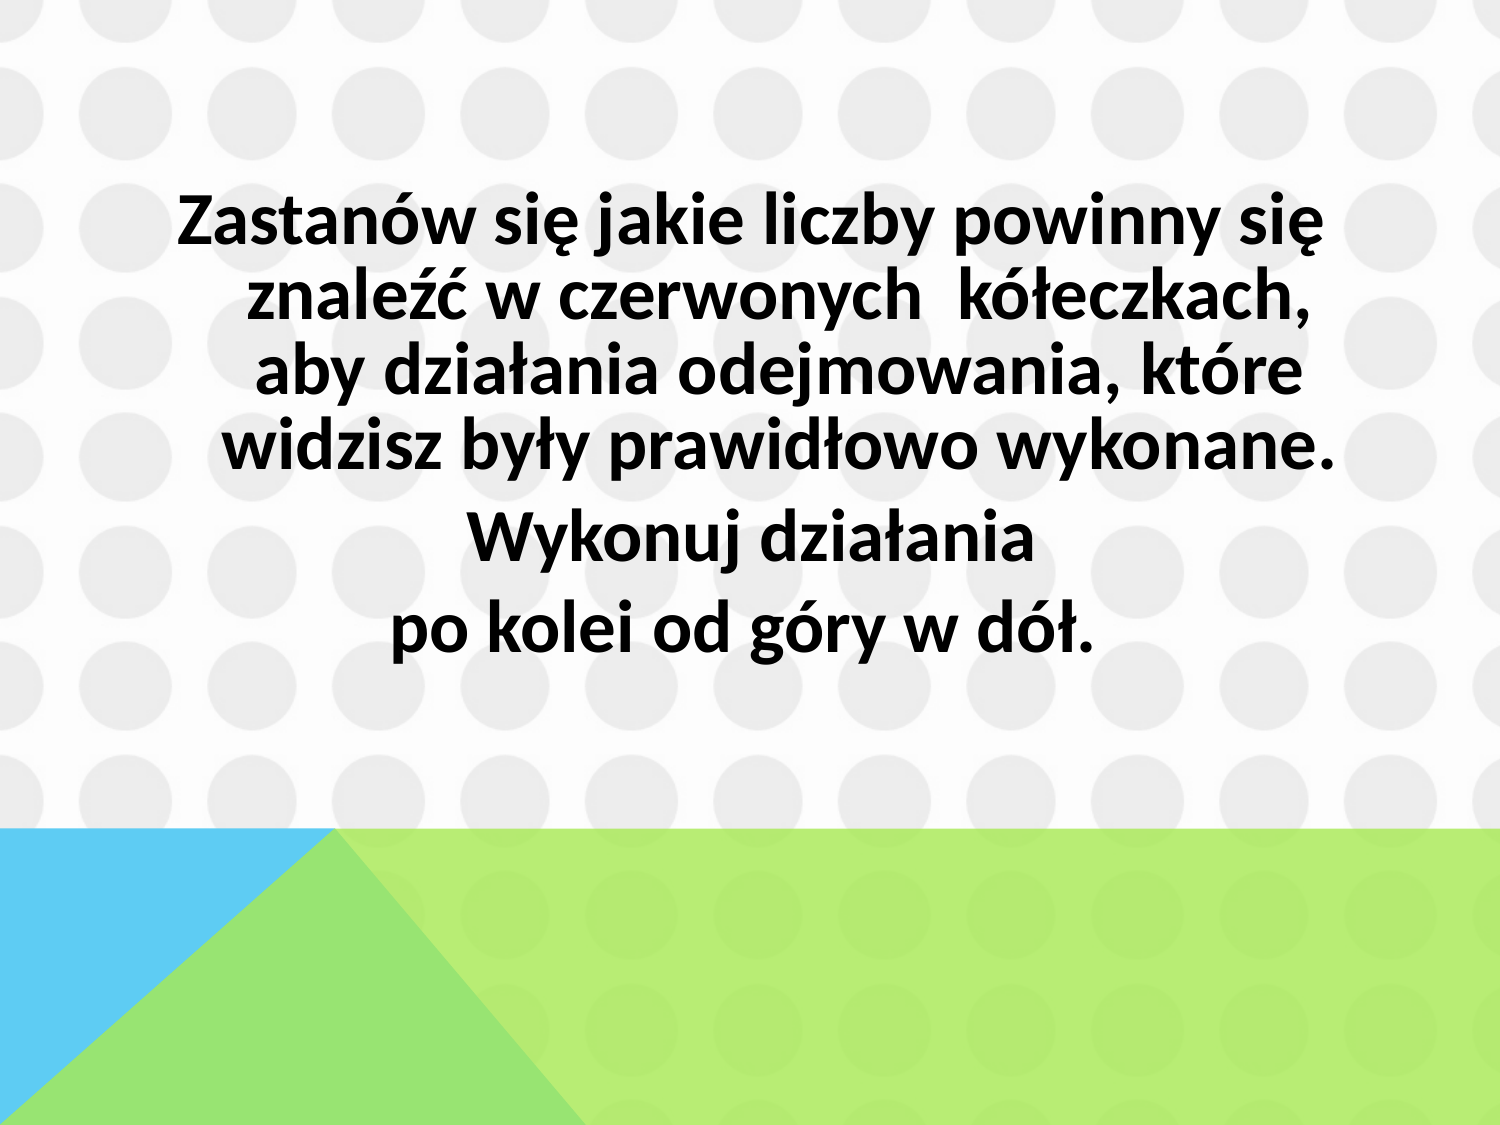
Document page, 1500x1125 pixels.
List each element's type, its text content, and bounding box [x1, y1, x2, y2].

list Zastanów się jakie liczby powinny się znaleźć w czerwonych kółeczkach, aby działania odejmowania, które widzisz były prawidłowo wykonane. Wykonuj działania po kolei od góry w dół. [135, 180, 1369, 870]
